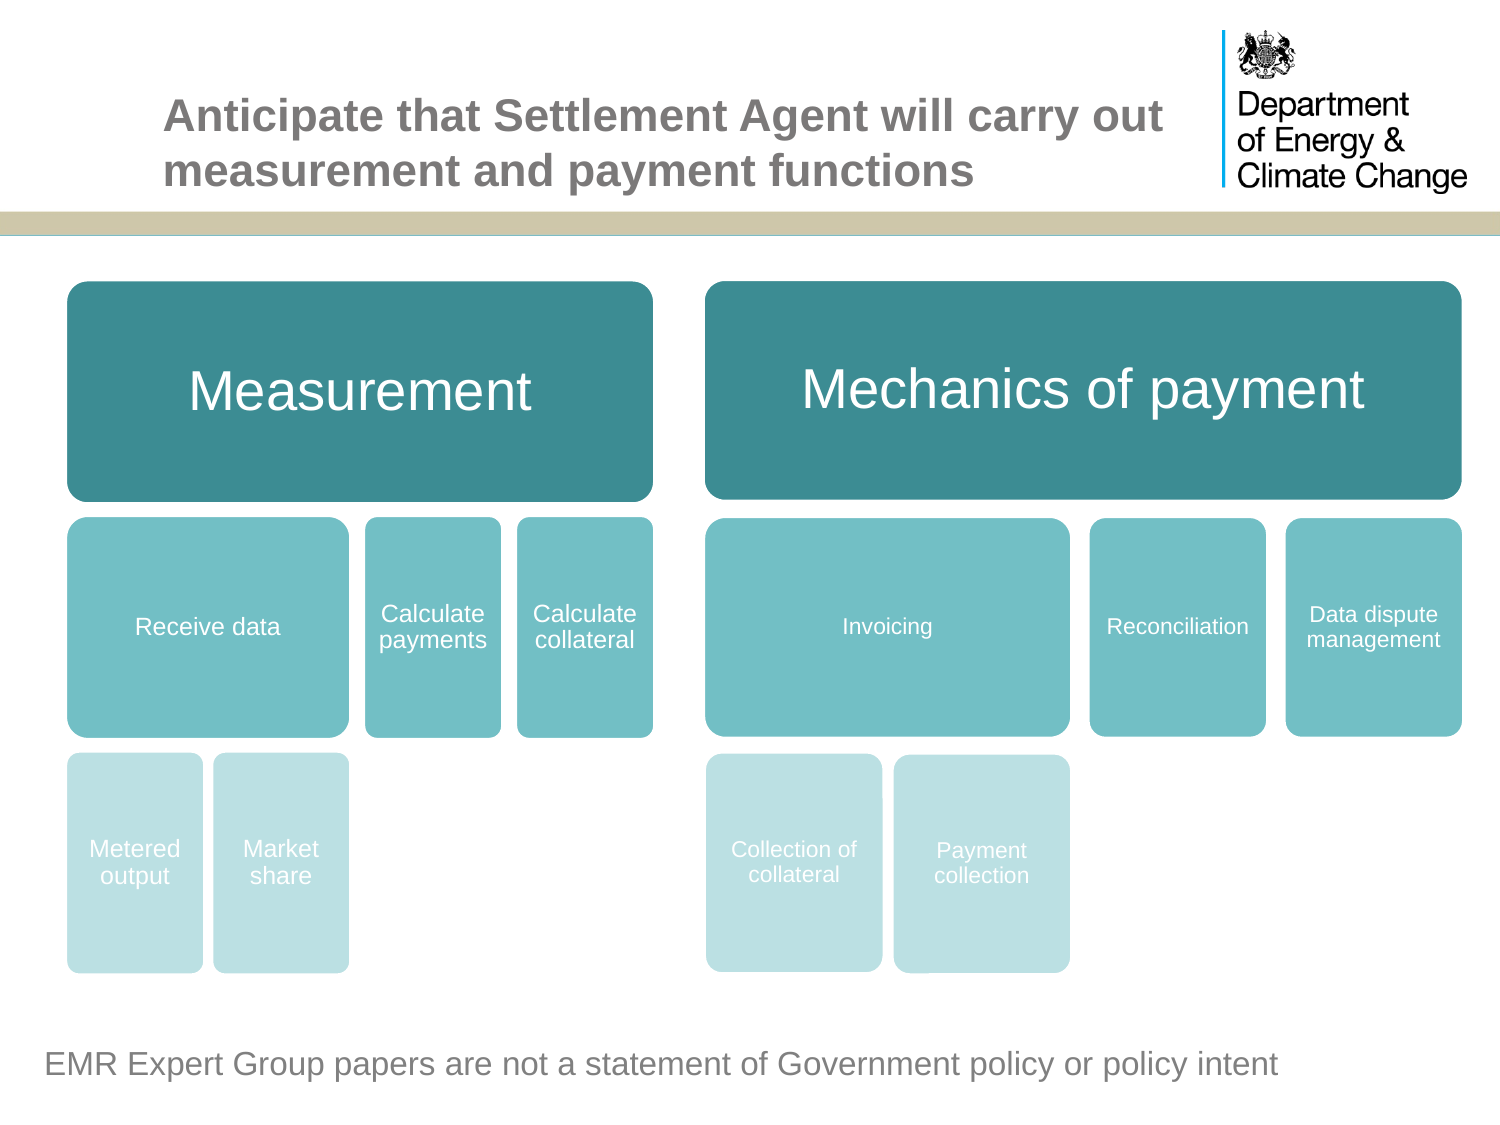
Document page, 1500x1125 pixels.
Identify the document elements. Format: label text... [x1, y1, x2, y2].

picture [0, 208, 1500, 236]
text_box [702, 278, 1465, 977]
picture [1222, 30, 1467, 194]
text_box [64, 278, 656, 977]
text_box EMR Expert Group papers are not a statement of Government policy or policy intent [29, 1034, 1500, 1090]
title Anticipate that Settlement Agent will carry out measurement and payment functions [147, 77, 1188, 162]
